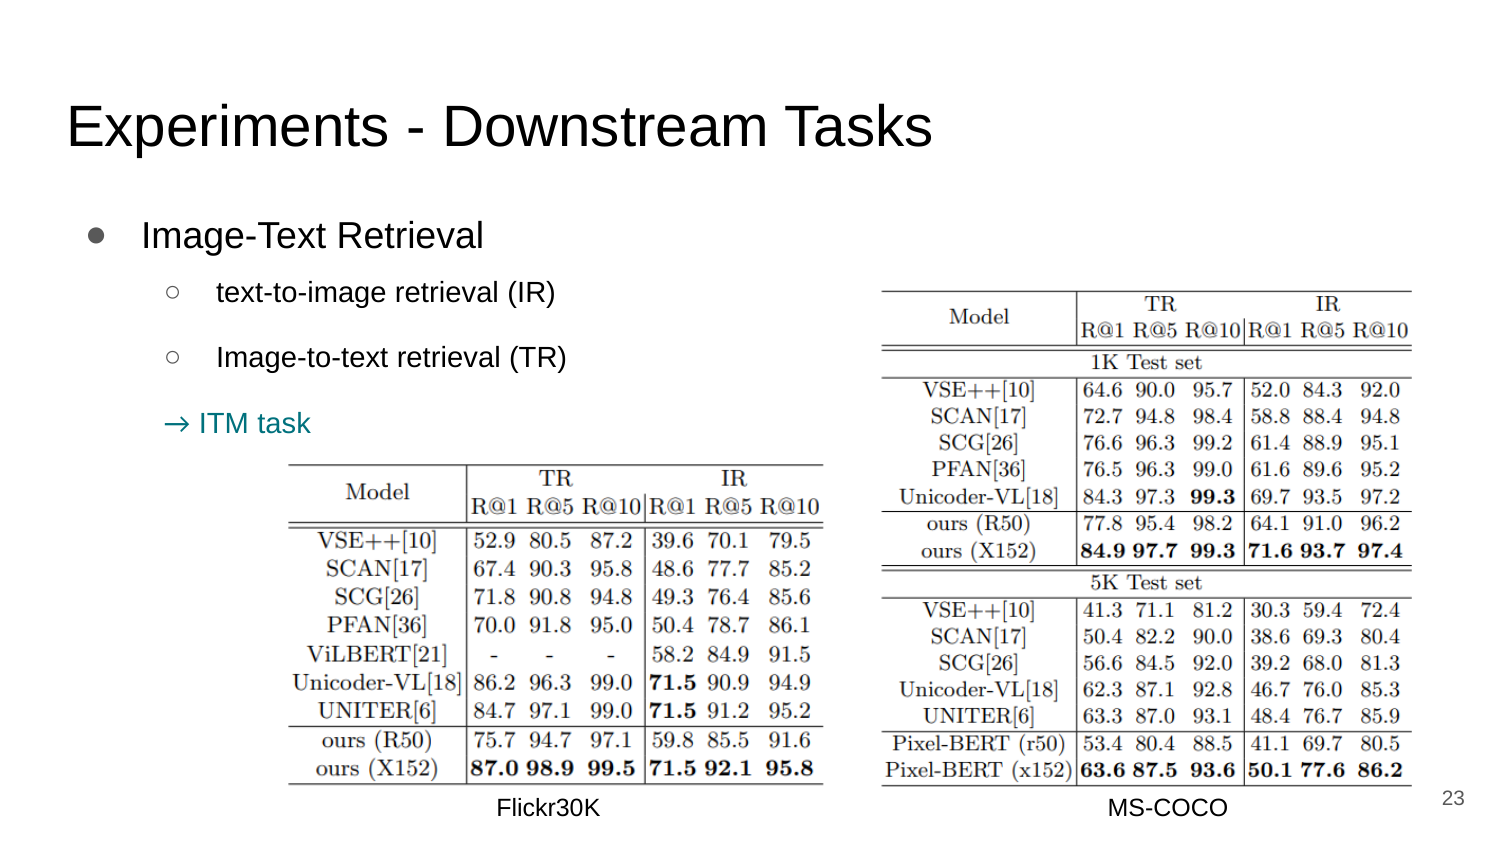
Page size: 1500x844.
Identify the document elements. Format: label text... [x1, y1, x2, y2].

text_box Flickr30K [481, 806, 616, 829]
picture [259, 452, 839, 798]
list Image-Text Retrieval text-to-image retrieval (IR) Image-to-text retrieval (TR) → ITM task [51, 189, 1449, 750]
title Experiments - Downstream Tasks [51, 72, 1449, 167]
picture [853, 277, 1433, 798]
slide_number 23 [1389, 764, 1480, 830]
text_box MS-COCO [1092, 806, 1244, 829]
